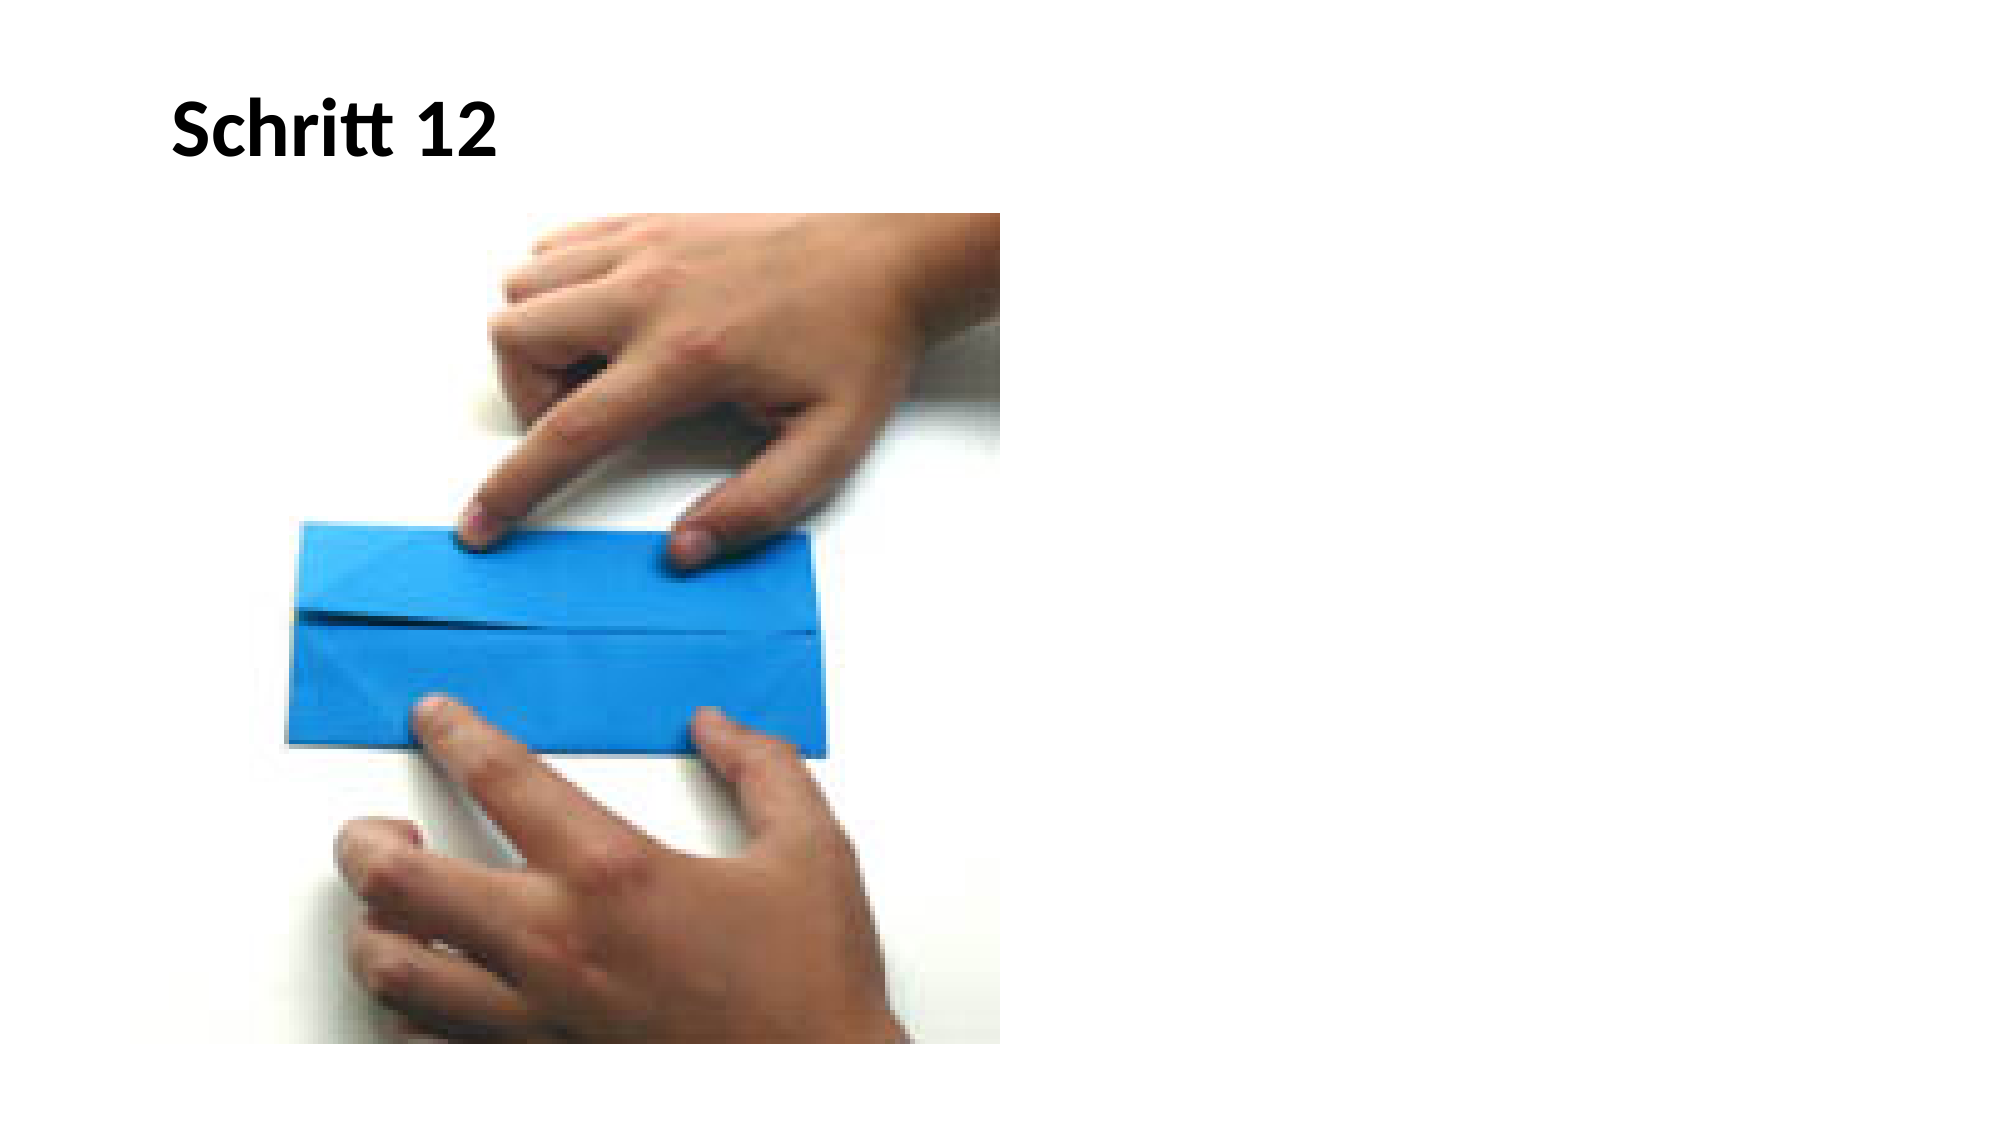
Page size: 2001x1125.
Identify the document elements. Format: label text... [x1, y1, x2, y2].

picture [130, 213, 1000, 1044]
text_box Schritt 12 [157, 59, 514, 181]
